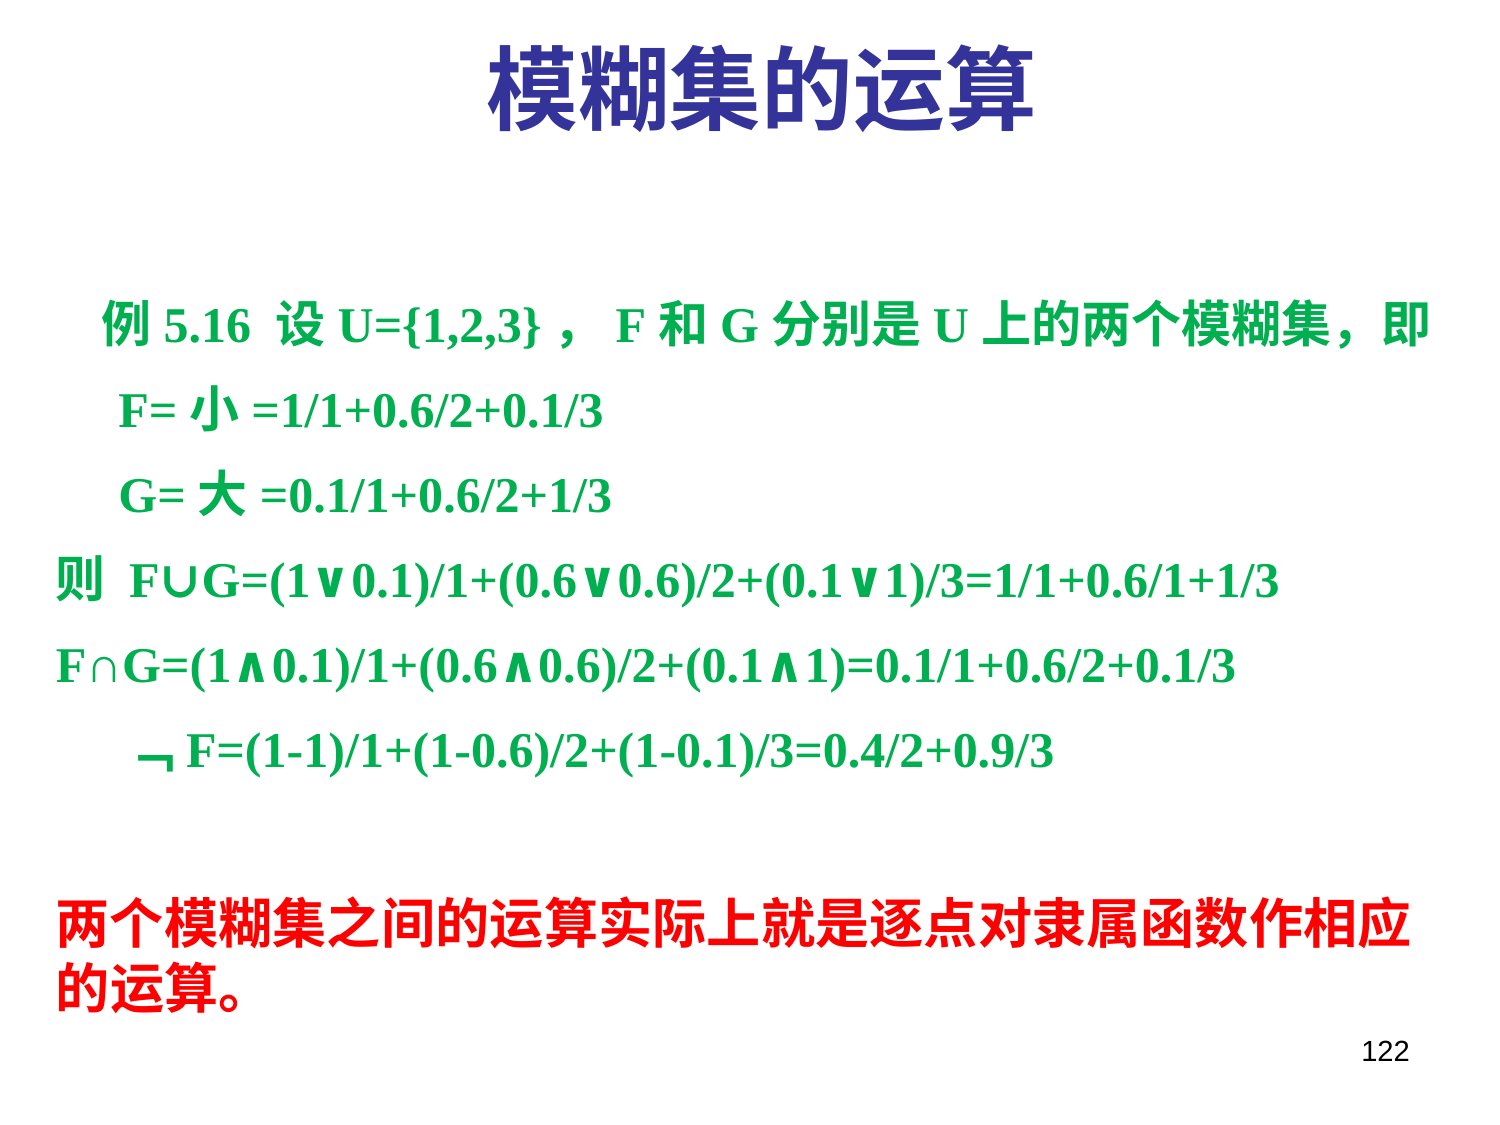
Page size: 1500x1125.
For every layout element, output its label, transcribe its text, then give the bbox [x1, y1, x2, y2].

text_box 例5.16 设U={1,2,3}，F和G分别是U上的两个模糊集，即 F=小=1/1+0.6/2+0.1/3 G=大=0.1/1+0.6/2+1/3 则 F∪G=(1∨0.1)/1+(0.6∨0.6)/2+(0.1∨1)/3=1/1+0.6/1+1/3 F∩G=(1∧0.1)/1+(0.6∧0.6)/2+(0.1∧1)=0.1/1+0.6/2+0.1/3 ﹁F=(1-1)/1+(1-0.6)/2+(1-0.1)/3=0.4/2+0.9/3 两个模糊集之间的运算实际上就是逐点对隶属函数作相应的运算。 [41, 284, 1463, 1027]
slide_number 122 [1074, 1027, 1425, 1103]
text_box 模糊集的运算 [100, 24, 1424, 150]
